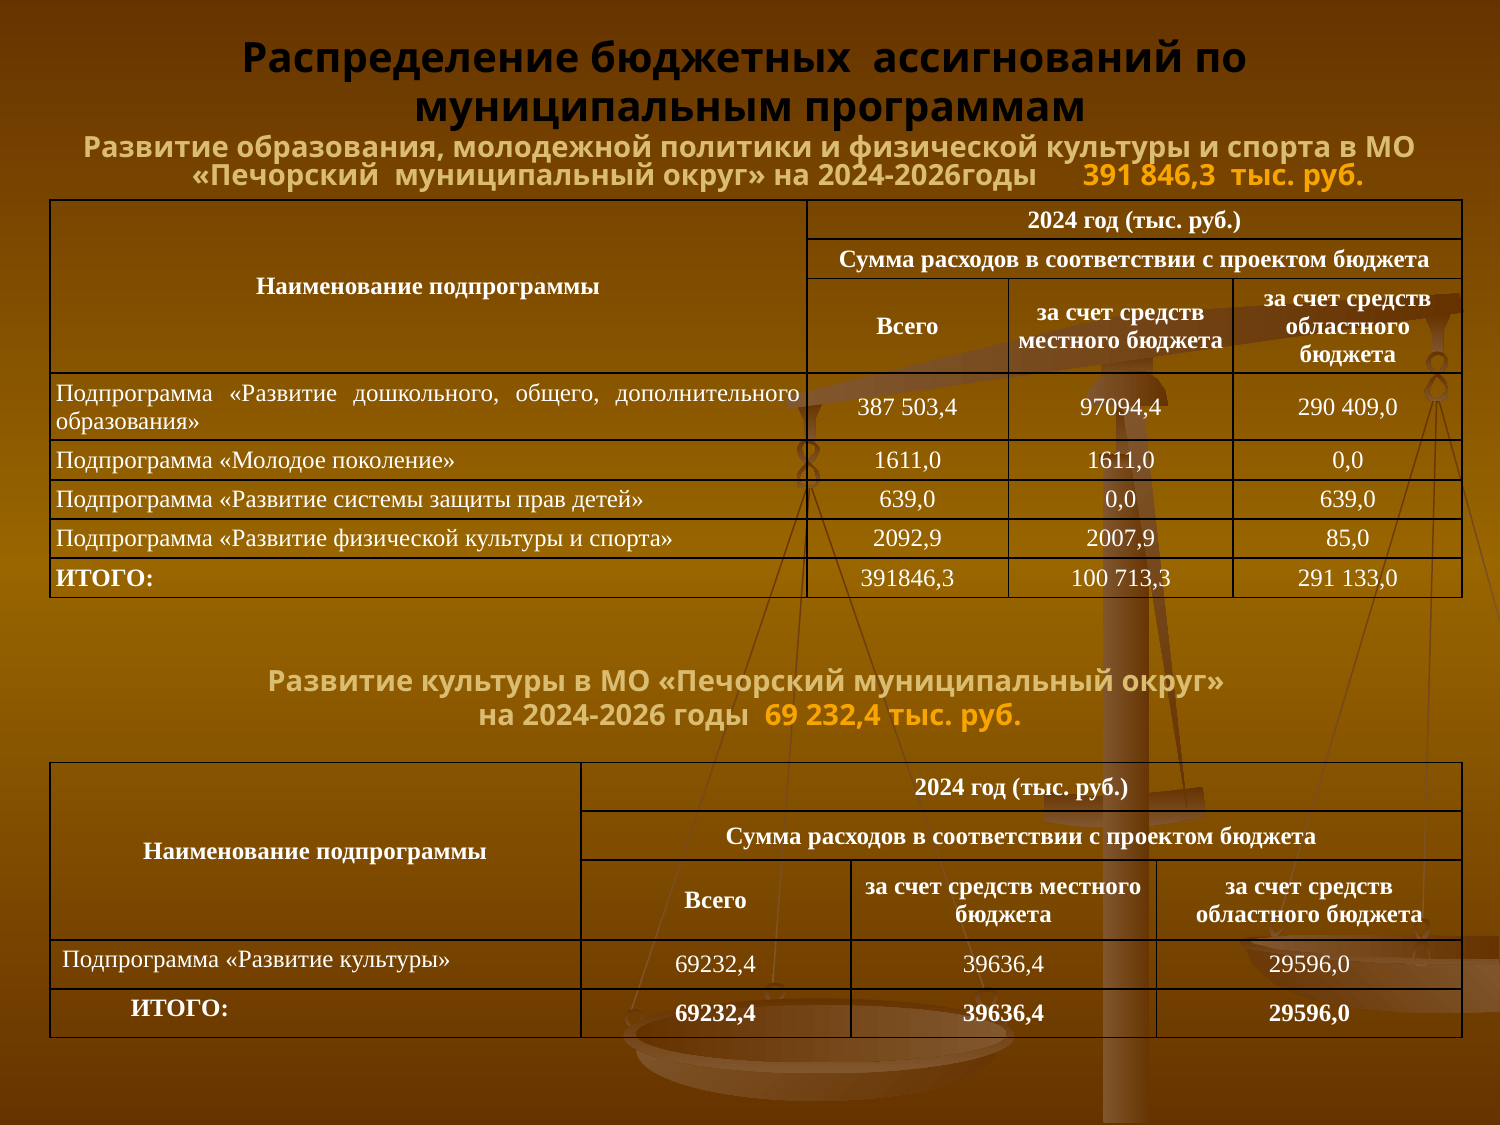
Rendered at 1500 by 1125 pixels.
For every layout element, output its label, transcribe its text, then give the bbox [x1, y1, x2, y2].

table_cell 85,0 [1234, 520, 1461, 557]
table_cell 0,0 [1009, 481, 1232, 518]
table_cell Подпрограмма «Развитие системы защиты прав детей» [51, 481, 806, 518]
table_cell 639,0 [1234, 481, 1461, 518]
table_cell Подпрограмма «Развитие физической культуры и спорта» [51, 520, 806, 557]
table_cell за счет средств местного бюджета [852, 861, 1156, 939]
table_cell Всего [582, 861, 850, 939]
table_cell 0,0 [1234, 441, 1461, 479]
table_cell за счет средств областного бюджета [1157, 861, 1461, 939]
table_cell за счет средств местного бюджета [1009, 279, 1232, 372]
table_cell Подпрограмма «Развитие дошкольного, общего, дополнительного образования» [51, 374, 806, 439]
table_cell Подпрограмма «Развитие культуры» [51, 941, 580, 988]
list Распределение бюджетных ассигнований по муниципальным программам Развитие образования, молодежной политики и физической культуры и спорта в МО «Печорский муниципальный округ» на 2024-2026годы 391 846,3 тыс. руб. Развитие культуры в МО «Печорский муниципальный округ» на 2024-2026 годы 69 232,4 тыс. руб. [24, 0, 1476, 1125]
table_cell Подпрограмма «Молодое поколение» [51, 441, 806, 479]
table_header 2024 год (тыс. руб.) [808, 201, 1461, 238]
table_cell 2007,9 [1009, 520, 1232, 557]
table_header Наименование подпрограммы [51, 763, 580, 939]
table_cell 639,0 [808, 481, 1008, 518]
table_cell ИТОГО: [51, 559, 806, 597]
table_cell Сумма расходов в соответствии с проектом бюджета [582, 812, 1461, 859]
table_cell 1611,0 [808, 441, 1008, 479]
table_cell 39636,4 [852, 990, 1156, 1037]
table_cell 97094,4 [1009, 374, 1232, 439]
table_cell Сумма расходов в соответствии с проектом бюджета [808, 240, 1461, 278]
table_cell 100 713,3 [1009, 559, 1232, 597]
table_cell 1611,0 [1009, 441, 1232, 479]
table_cell за счет средств областного бюджета [1234, 279, 1461, 372]
table_cell 387 503,4 [808, 374, 1008, 439]
table_cell 39636,4 [852, 941, 1156, 988]
table_header Наименование подпрограммы [51, 201, 806, 372]
table_cell Всего [808, 279, 1008, 372]
table_cell 290 409,0 [1234, 374, 1461, 439]
table_header 2024 год (тыс. руб.) [582, 763, 1461, 810]
table_cell 29596,0 [1157, 990, 1461, 1037]
table_cell 69232,4 [582, 941, 850, 988]
table_cell 29596,0 [1157, 941, 1461, 988]
table_cell 2092,9 [808, 520, 1008, 557]
table_cell 69232,4 [582, 990, 850, 1037]
table_cell ИТОГО: [51, 990, 580, 1037]
table_cell 291 133,0 [1234, 559, 1461, 597]
table_cell 391846,3 [808, 559, 1008, 597]
